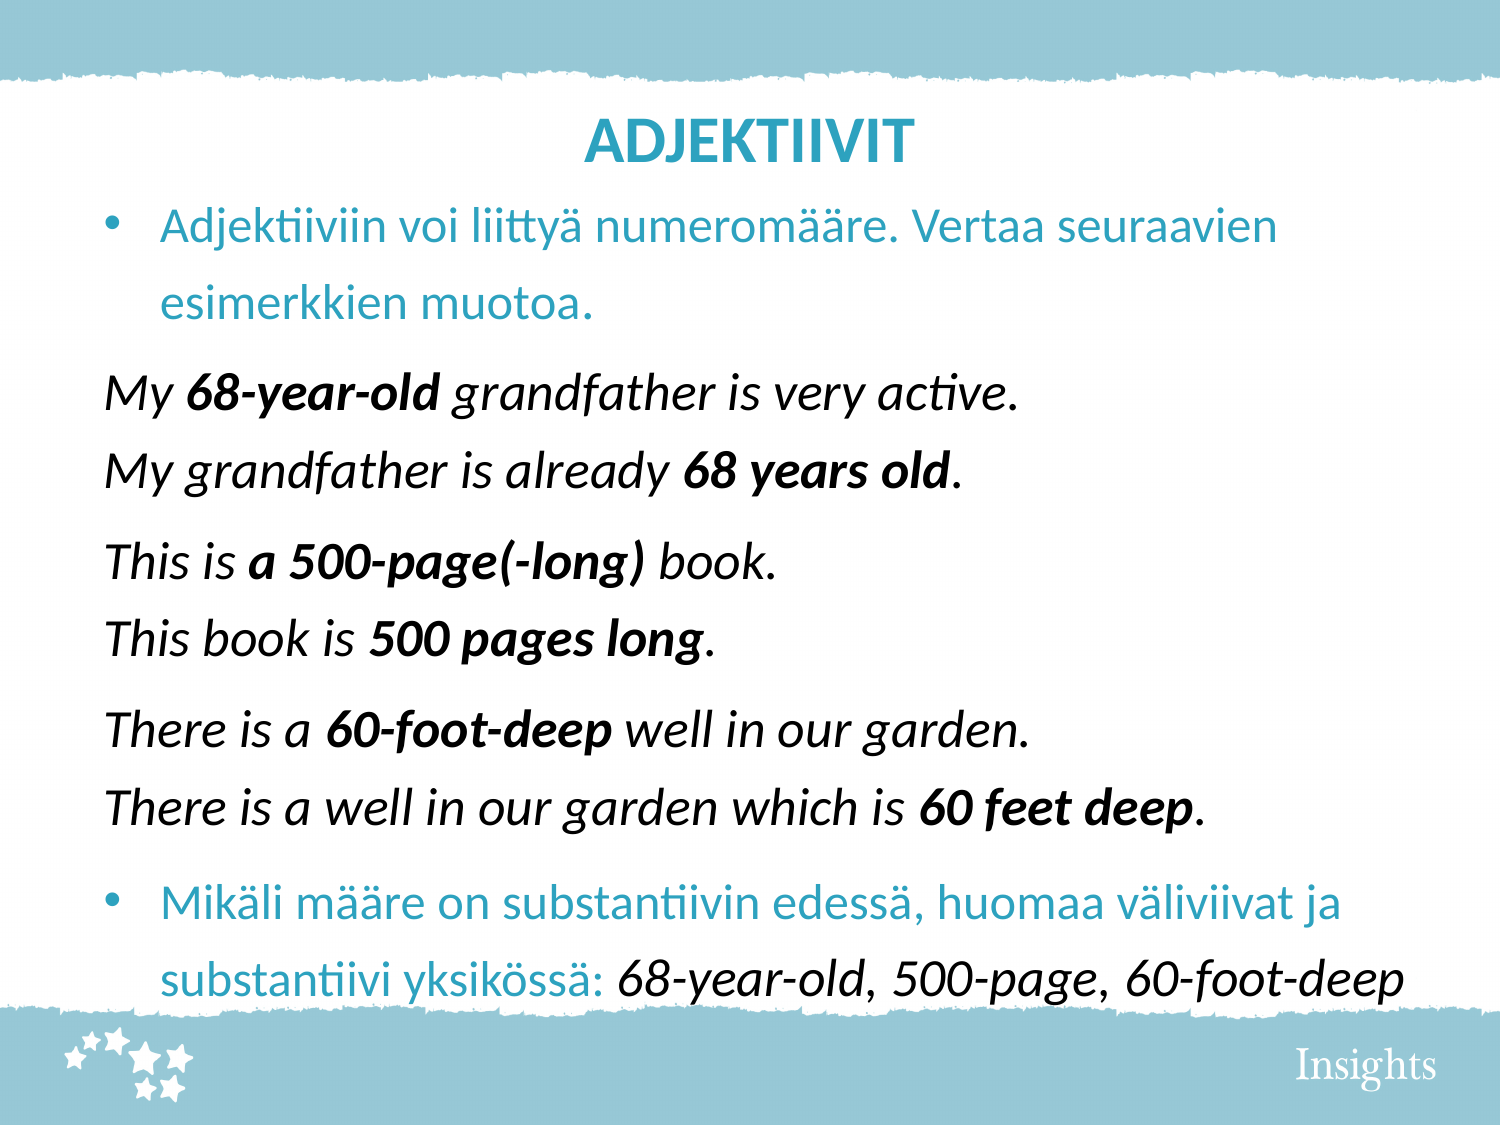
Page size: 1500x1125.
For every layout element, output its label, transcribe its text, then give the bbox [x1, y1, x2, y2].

list Adjektiiviin voi liittyä numeromääre. Vertaa seuraavien esimerkkien muotoa. My 68-year-old grandfather is very active. My grandfather is already 68 years old. This is a 500-page(-long) book. This book is 500 pages long. There is a 60-foot-deep well in our garden. There is a well in our garden which is 60 feet deep. Mikäli määre on substantiivin edessä, huomaa väliviivat ja substantiivi yksikössä: 68-year-old, 500-page, 60-foot-deep [88, 172, 1425, 1052]
title ADJEKTIIVIT [75, 66, 1425, 206]
picture [0, 0, 1500, 1125]
